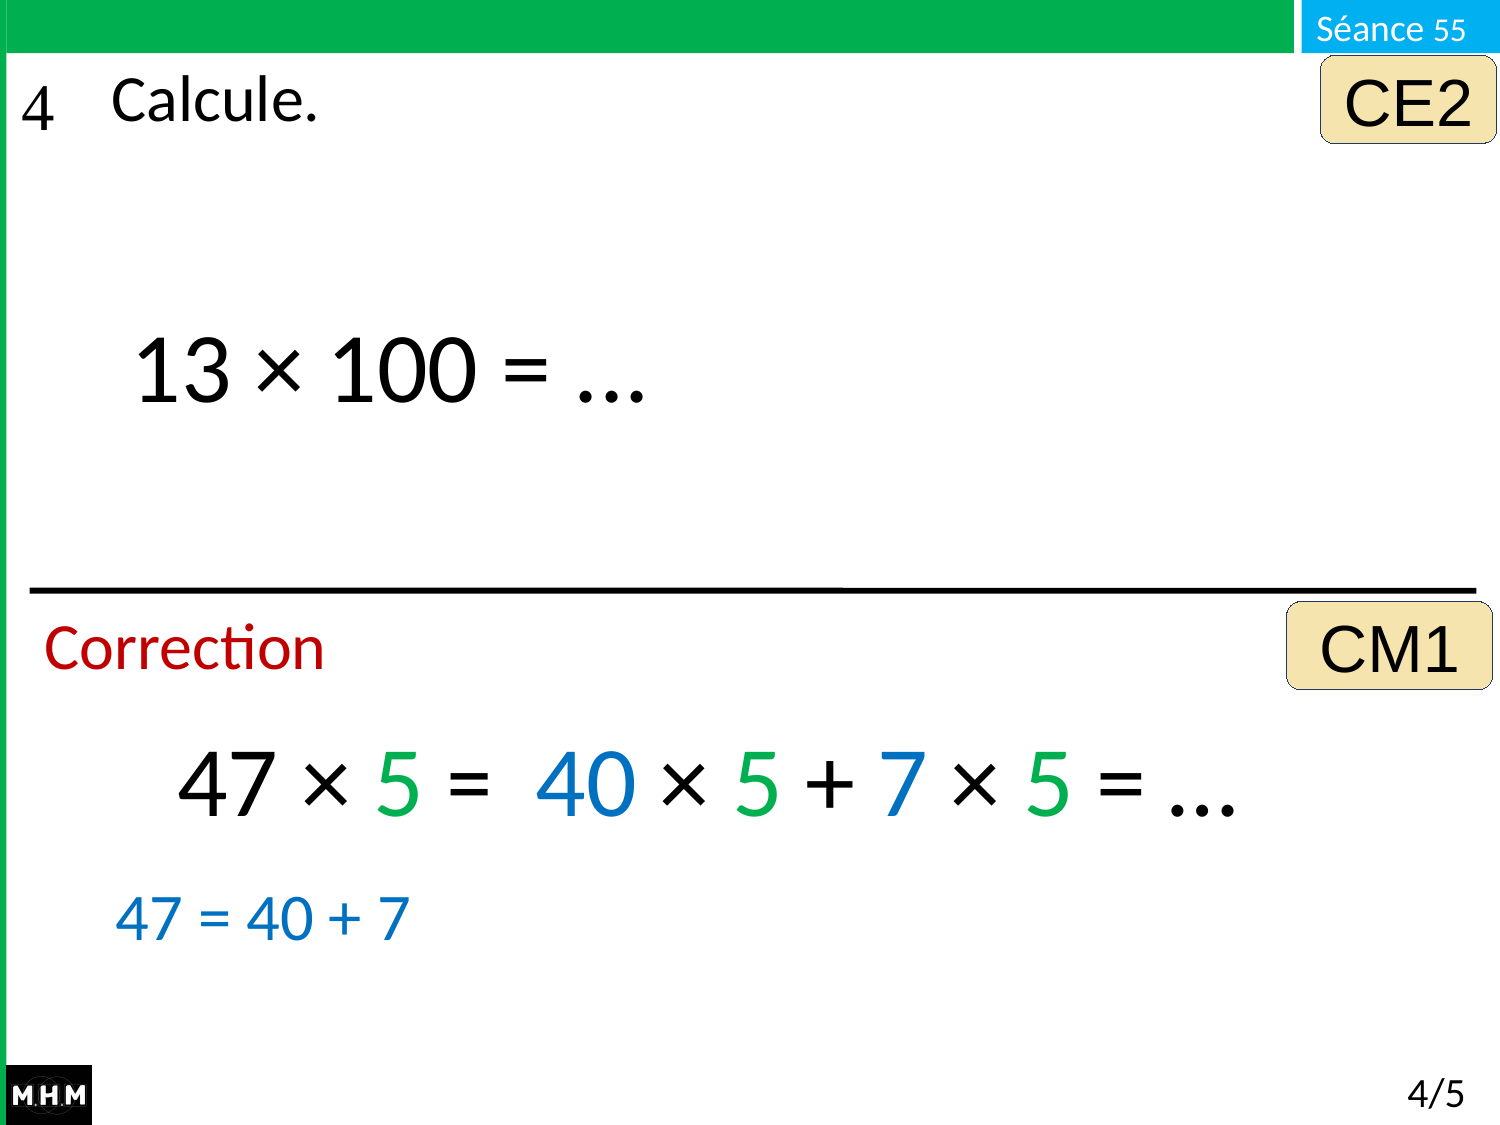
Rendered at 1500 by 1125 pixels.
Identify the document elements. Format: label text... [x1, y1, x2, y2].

picture [6, 1065, 92, 1125]
text_box 47 = 40 + 7 [96, 866, 430, 962]
list 4/5 [1373, 1064, 1500, 1125]
text_box 13 × 100 = ... [96, 295, 684, 430]
text_box Calcule. [96, 57, 1391, 144]
title Correction [29, 605, 1324, 692]
text_box CM1 [1286, 601, 1493, 690]
text_box 40 × 5 + 7 × 5 = … [487, 708, 1286, 844]
text_box CE2 [1328, 55, 1497, 144]
text_box 47 × 5 = … [96, 708, 487, 844]
